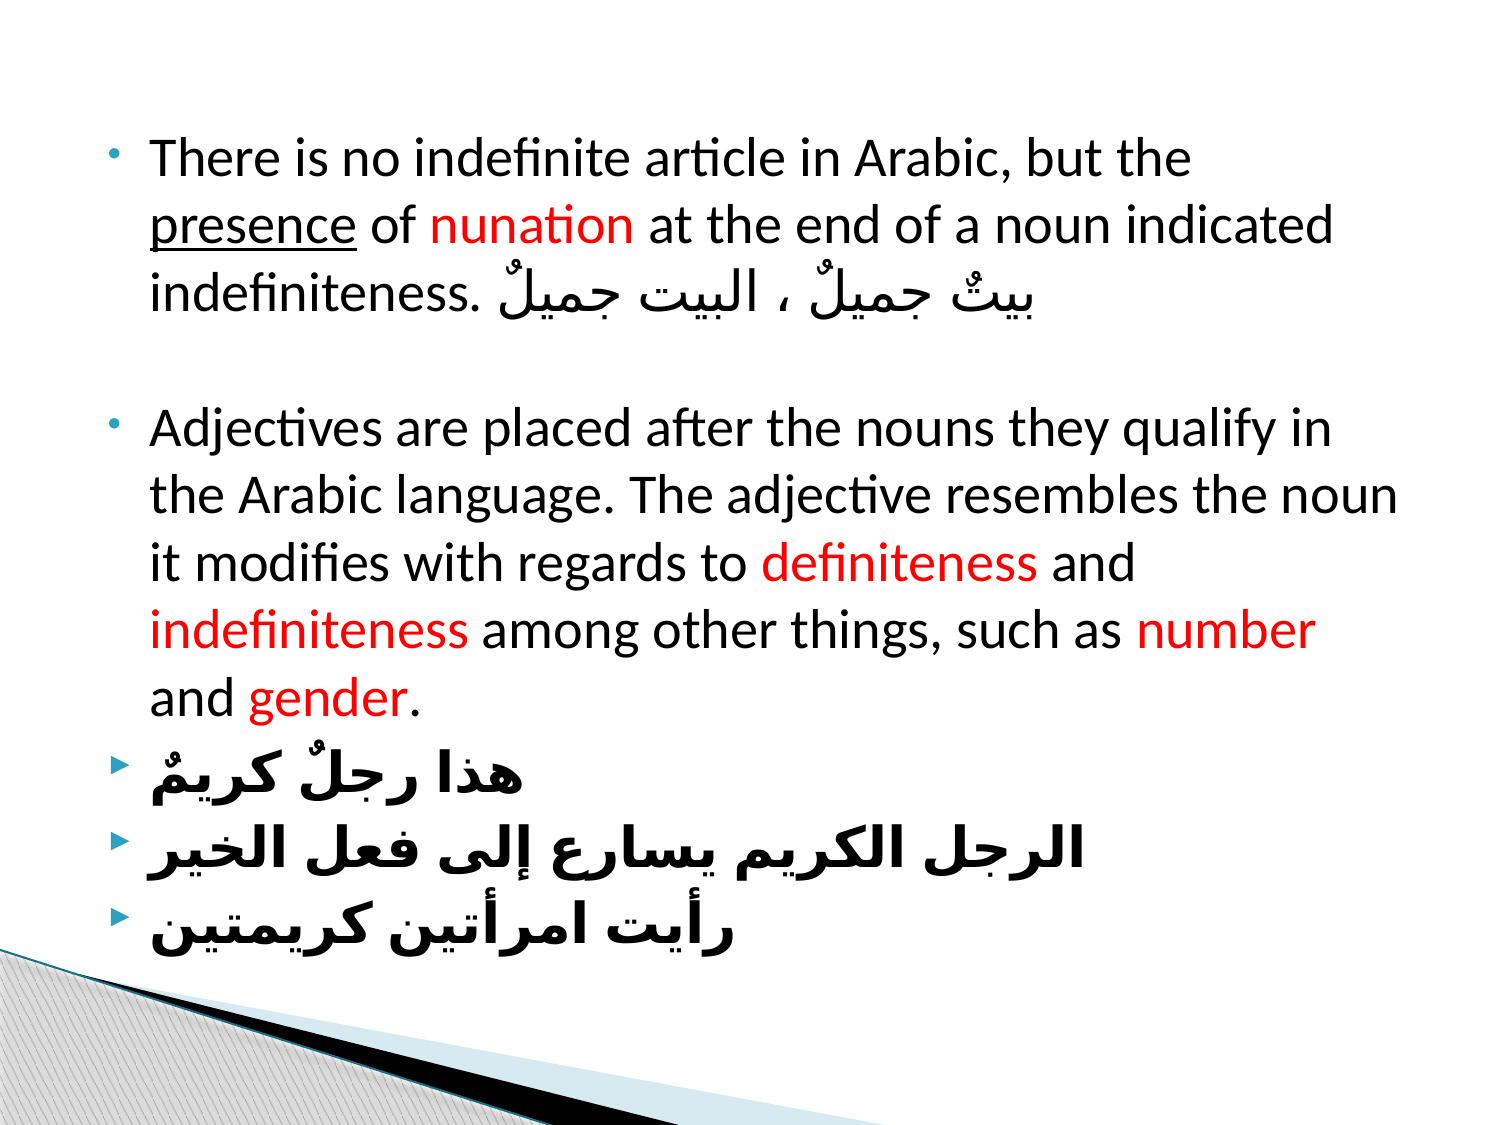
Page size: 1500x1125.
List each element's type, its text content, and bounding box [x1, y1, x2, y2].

list There is no indefinite article in Arabic, but the presence of nunation at the end of a noun indicated indefiniteness. بيتٌ جميلٌ ، البيت جميلٌ Adjectives are placed after the nouns they qualify in the Arabic language. The adjective resembles the noun it modifies with regards to definiteness and indefiniteness among other things, such as number and gender. هذا رجلٌ كريمٌ الرجل الكريم يسارع إلى فعل الخير رأيت امرأتين كريمتين [75, 112, 1425, 986]
